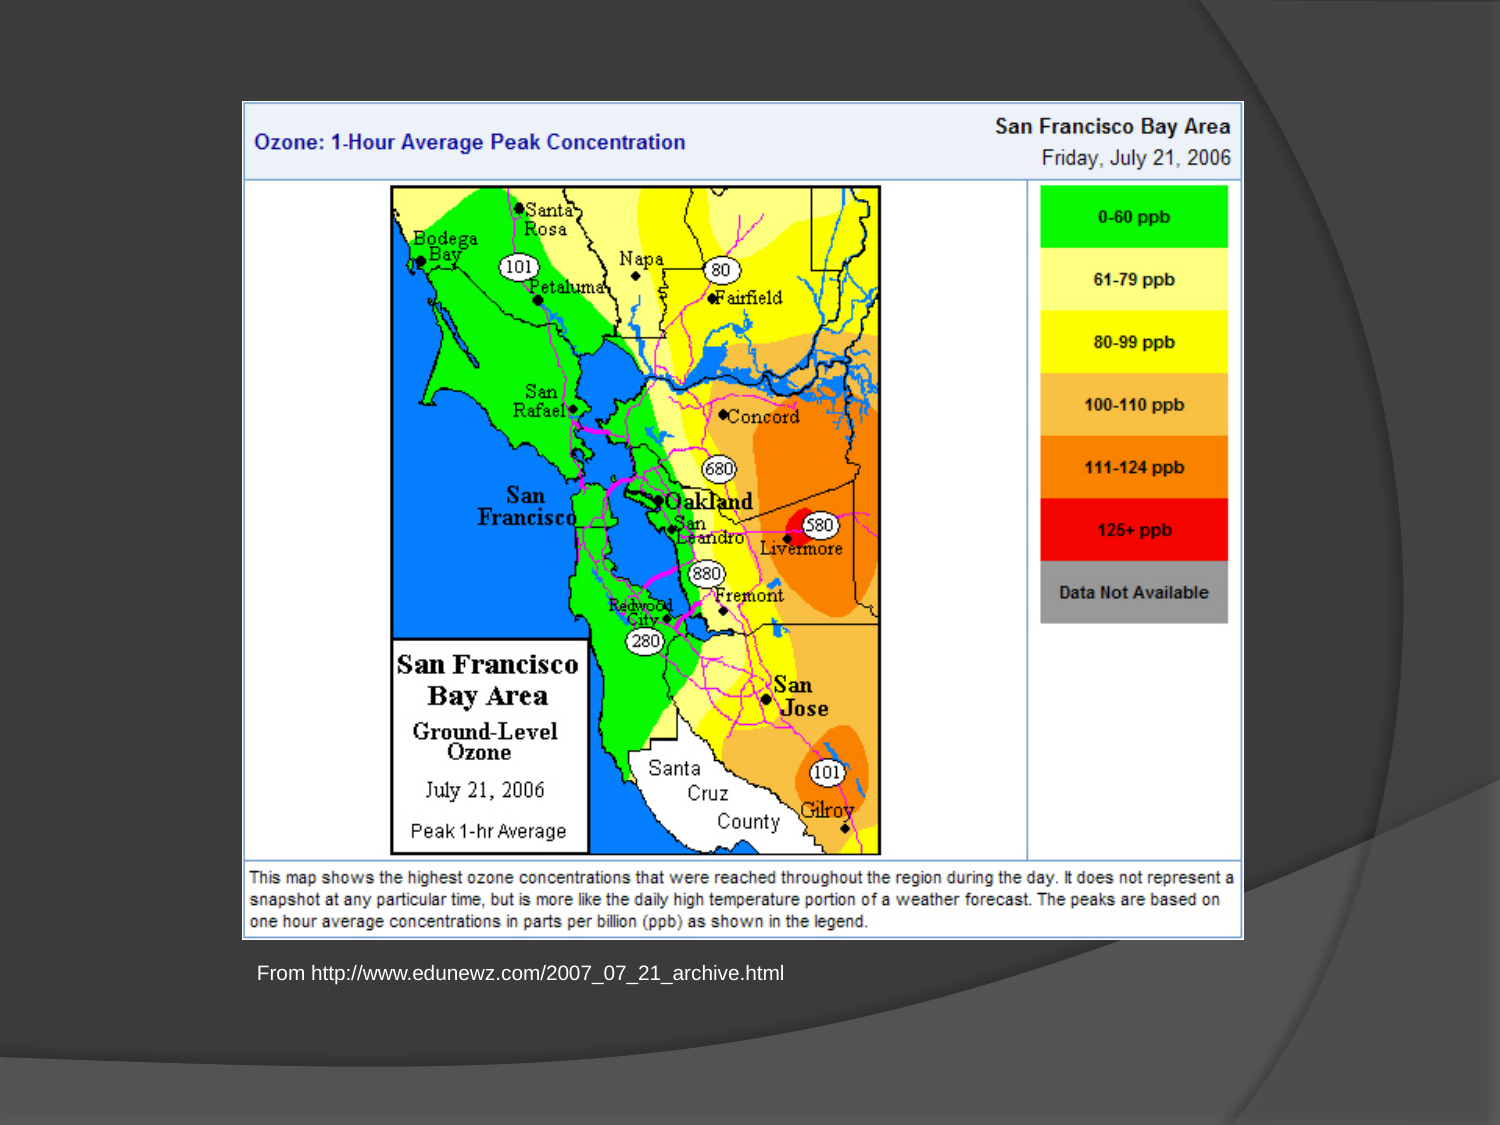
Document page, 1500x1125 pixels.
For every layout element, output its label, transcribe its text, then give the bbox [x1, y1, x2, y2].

picture [241, 101, 1244, 940]
text_box From http://www.edunewz.com/2007_07_21_archive.html [242, 952, 992, 993]
